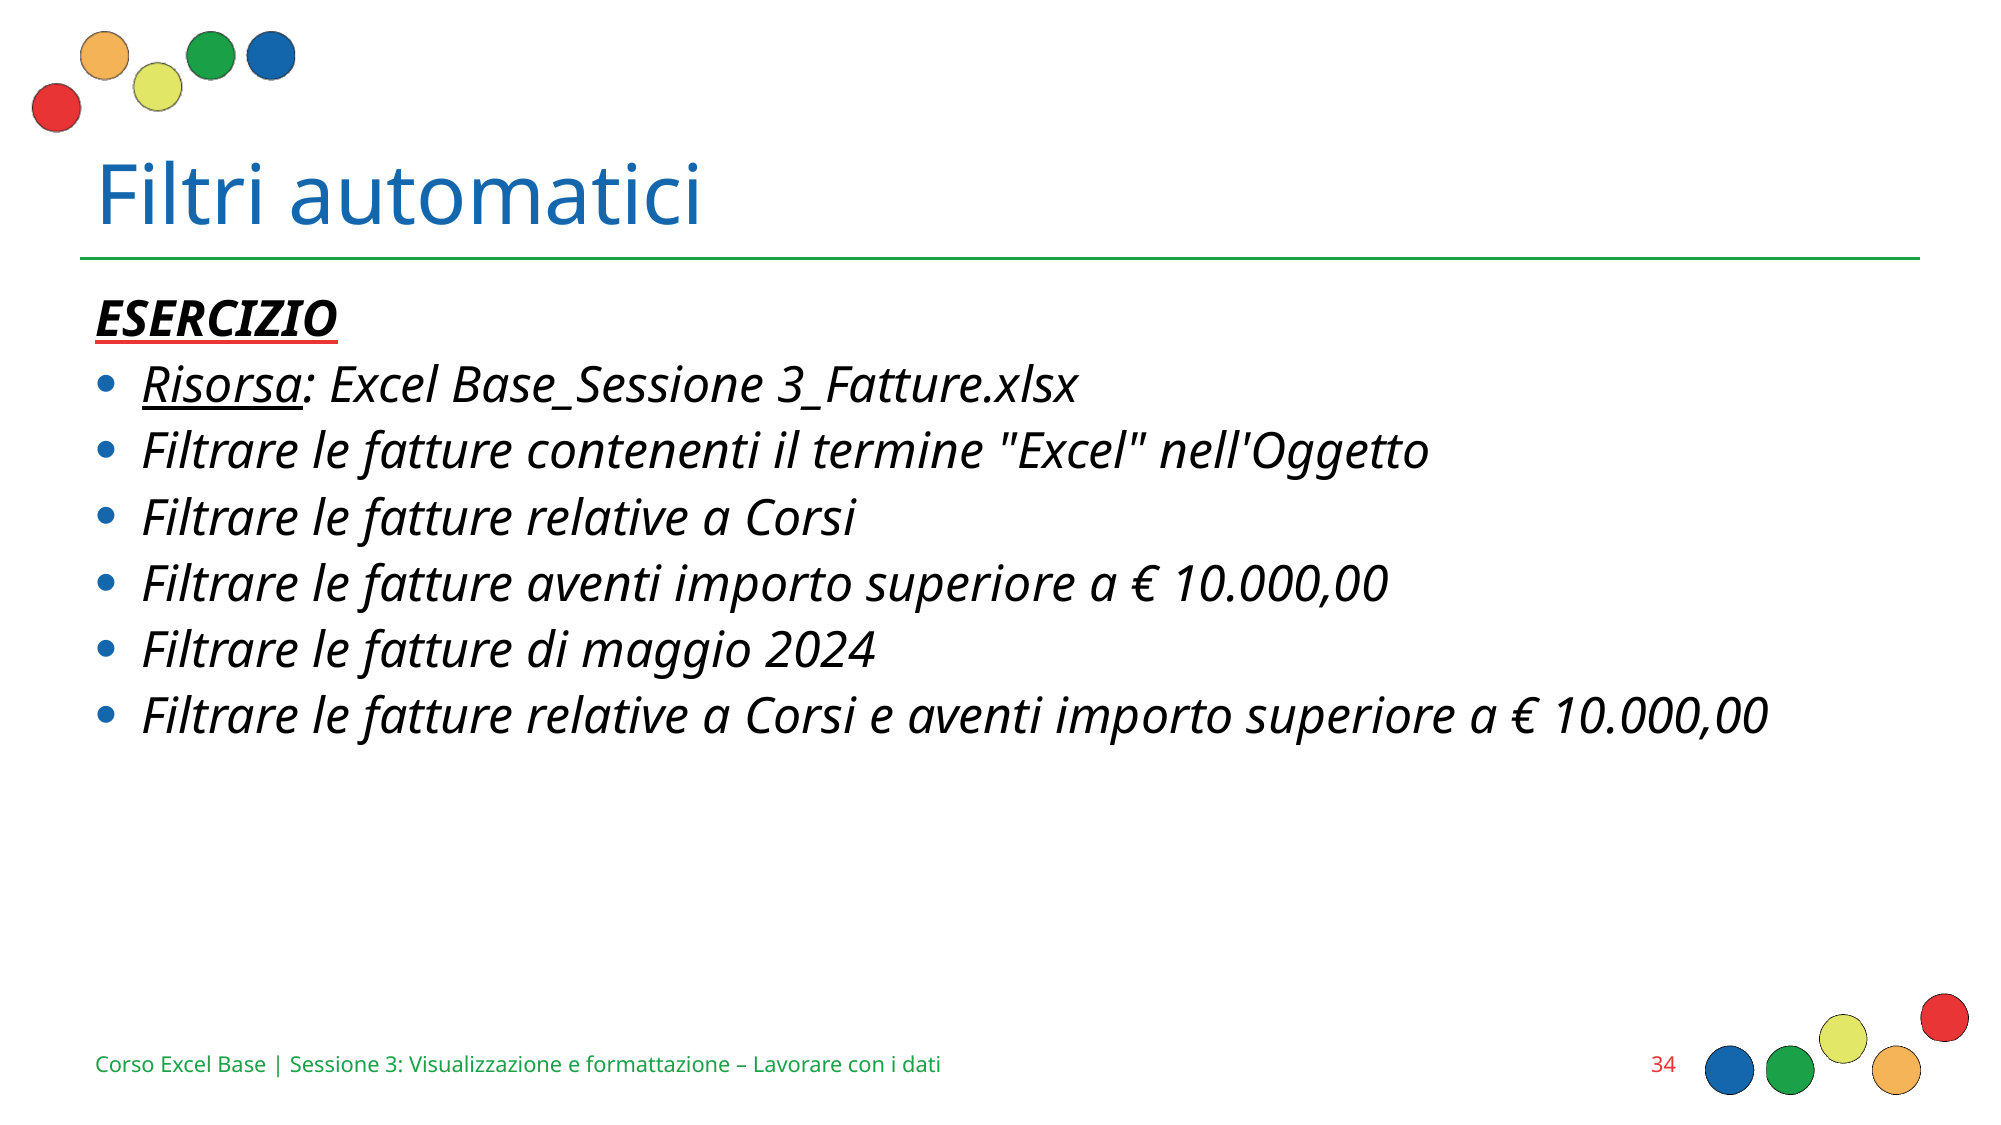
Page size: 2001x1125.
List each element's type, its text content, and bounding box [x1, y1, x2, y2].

title Filtri automatici [80, 123, 1920, 259]
picture [29, 30, 295, 135]
list ESERCIZIO Risorsa: Excel Base_Sessione 3_Fatture.xlsx Filtrare le fatture contenenti il termine "Excel" nell'Oggetto Filtrare le fatture relative a Corsi Filtrare le fatture aventi importo superiore a € 10.000,00 Filtrare le fatture di maggio 2024 Filtrare le fatture relative a Corsi e aventi importo superiore a € 10.000,00 [80, 278, 1920, 1011]
footer Corso Excel Base | Sessione 3: Visualizzazione e formattazione – Lavorare con i dati [80, 1035, 1571, 1096]
picture [1704, 990, 1971, 1096]
slide_number 34 [1583, 1035, 1692, 1096]
